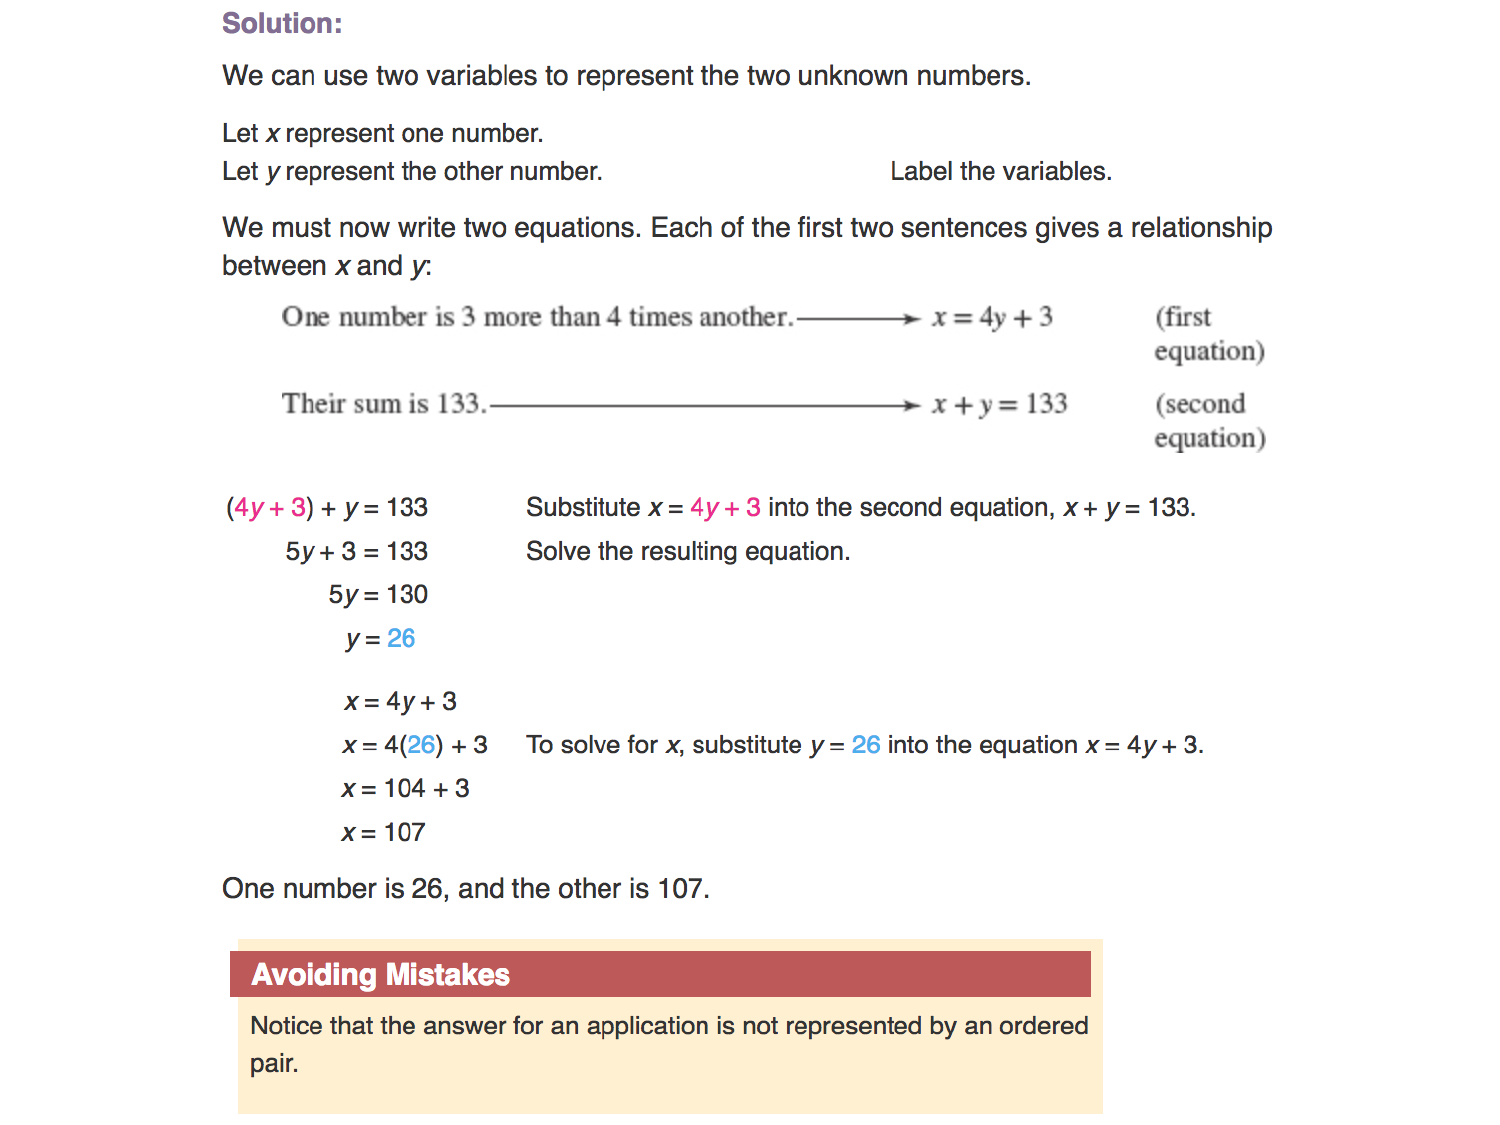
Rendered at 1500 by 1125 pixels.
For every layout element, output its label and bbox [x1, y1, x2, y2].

list [0, 0, 1500, 1125]
